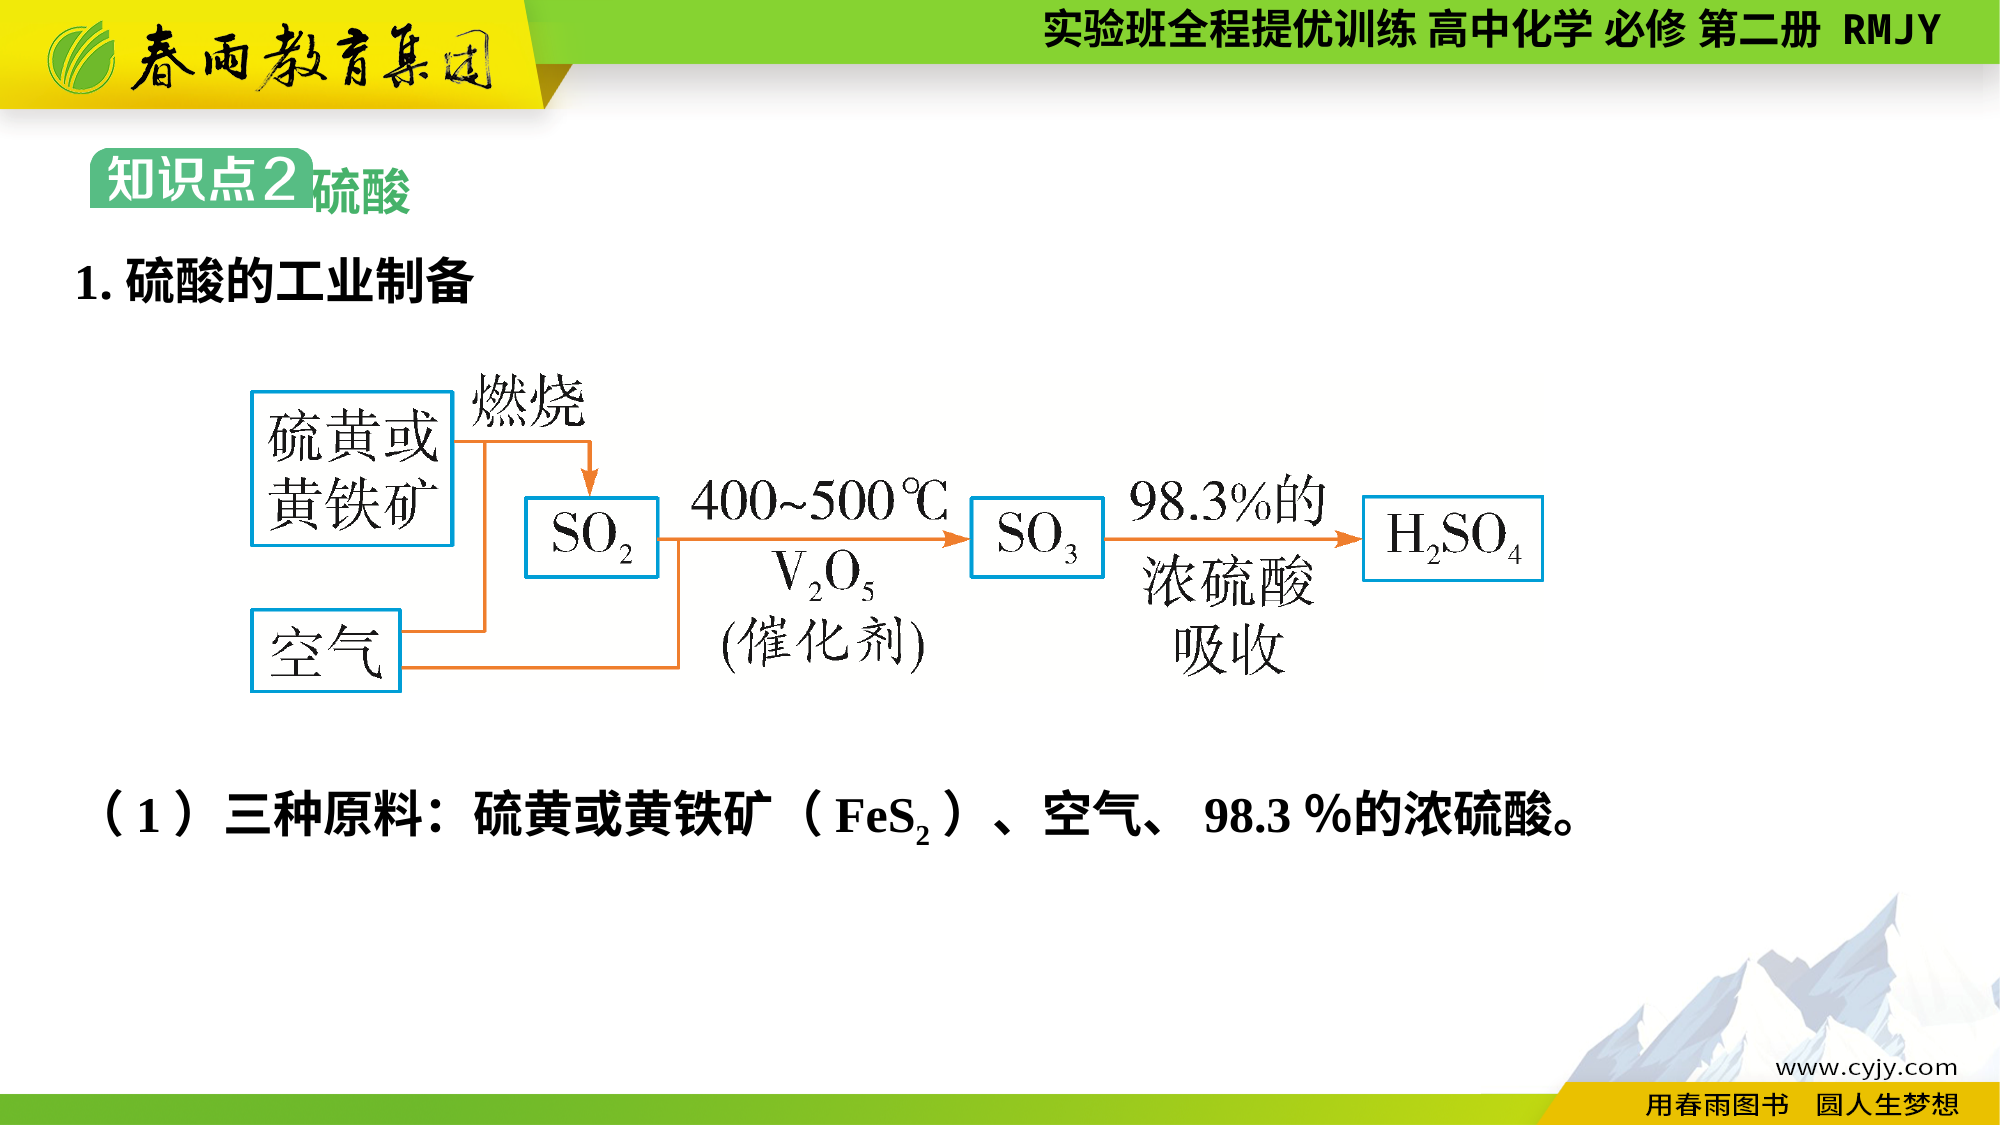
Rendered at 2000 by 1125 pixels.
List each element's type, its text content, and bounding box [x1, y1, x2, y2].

list 硫酸 1.硫酸的工业制备 （1）三种原料：硫黄或黄铁矿（FeS2）、空气、98.3％的浓硫酸。 [59, 122, 1944, 854]
picture [0, 0, 2000, 1125]
